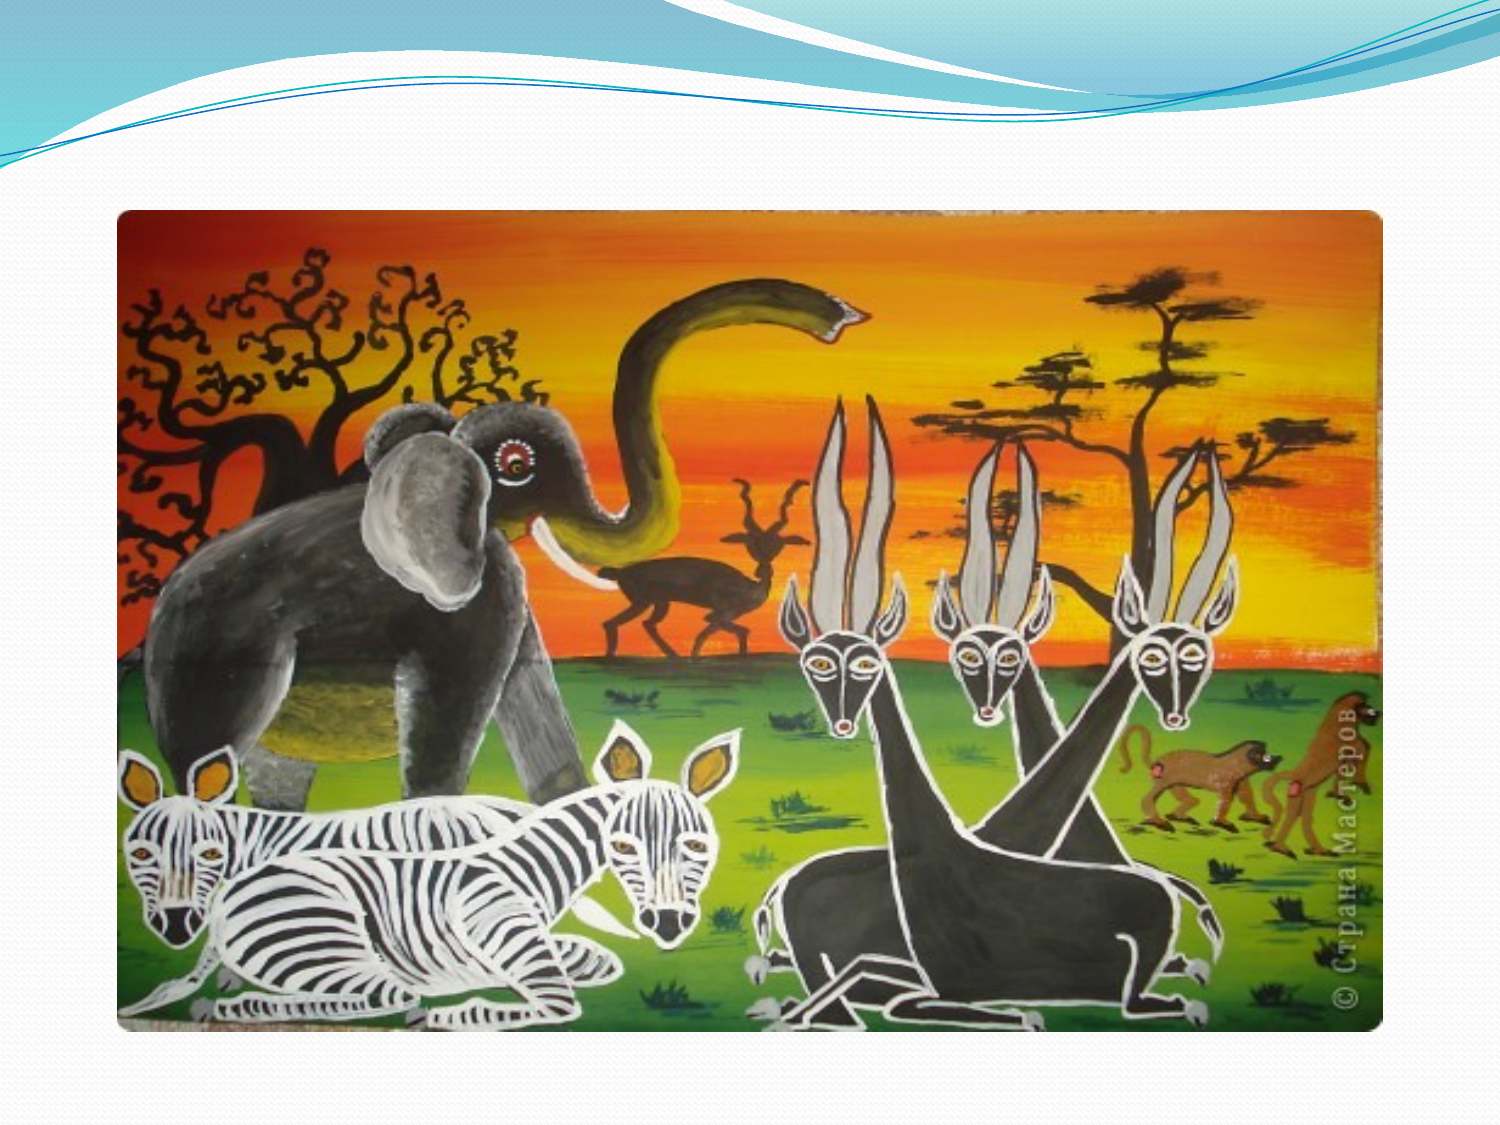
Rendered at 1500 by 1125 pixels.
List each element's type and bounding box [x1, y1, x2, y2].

picture [116, 210, 1383, 1032]
